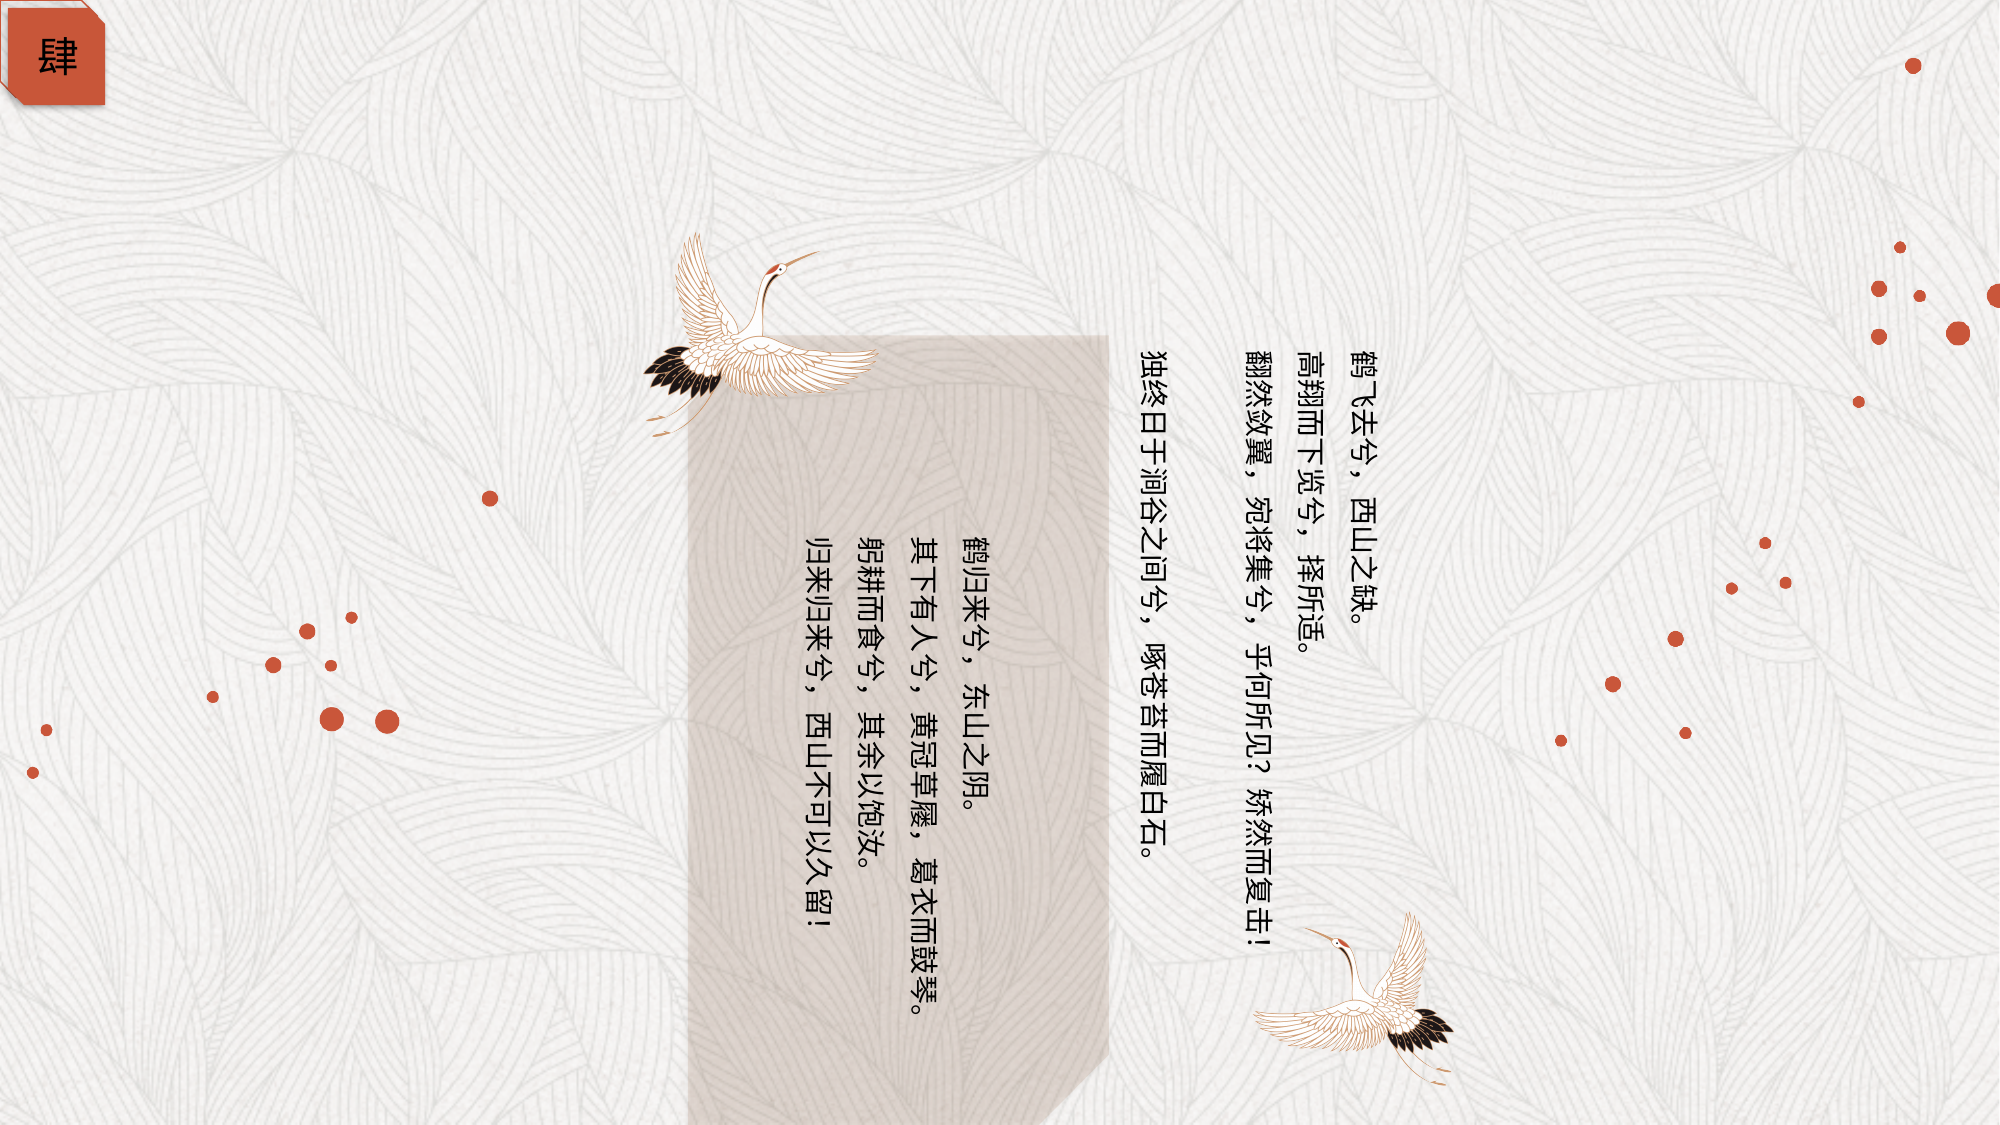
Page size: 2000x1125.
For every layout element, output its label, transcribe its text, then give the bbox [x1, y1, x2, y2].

picture [0, 0, 2000, 1125]
text_box [687, 334, 1110, 1125]
text_box 鹤飞去兮，西山之缺。 高翔而下览兮，择所适。 翻然敛翼，宛将集兮，乎何所见？矫然而复击！ 独终日于涧谷之间兮，啄苍苔而履白石。 [1165, 335, 1408, 958]
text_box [0, 0, 106, 106]
text_box 鹤归来兮，东山之阴。 其下有人兮，黄冠草屦，葛衣而鼓琴。 躬耕而食兮，其余以饱汝。 归来归来兮，西山不可以久留！ [777, 521, 1020, 1125]
